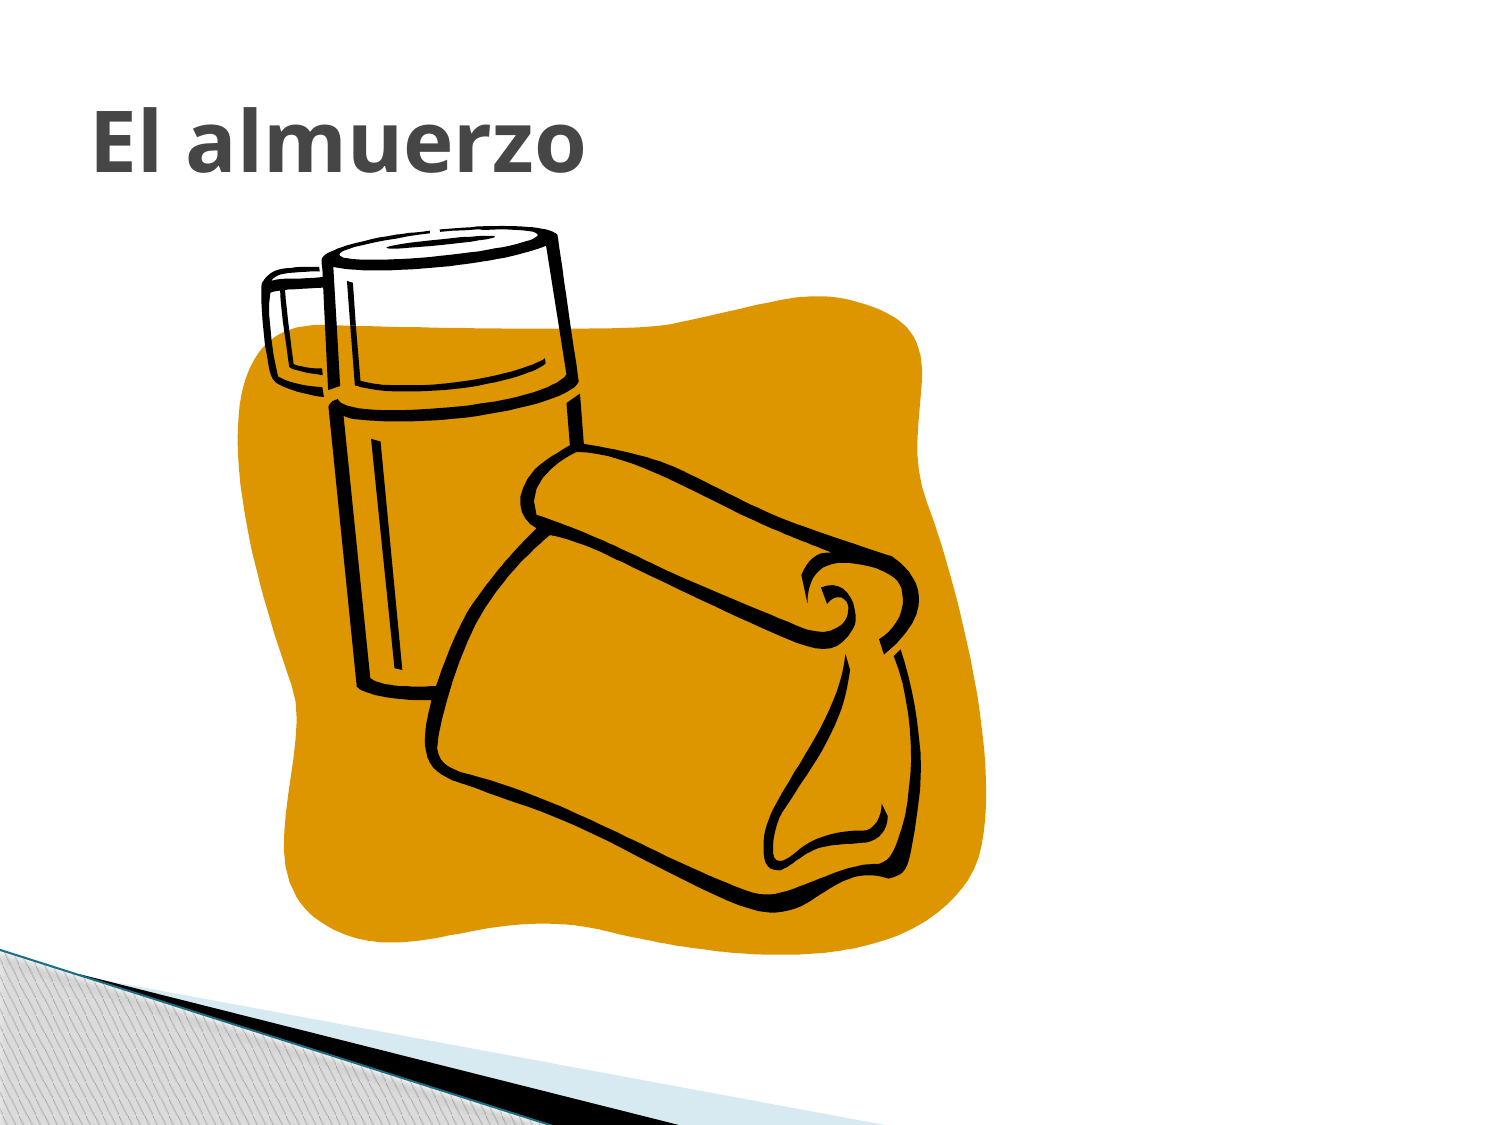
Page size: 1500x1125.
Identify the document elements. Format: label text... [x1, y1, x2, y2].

title El almuerzo [75, 45, 1425, 233]
picture [237, 224, 987, 956]
